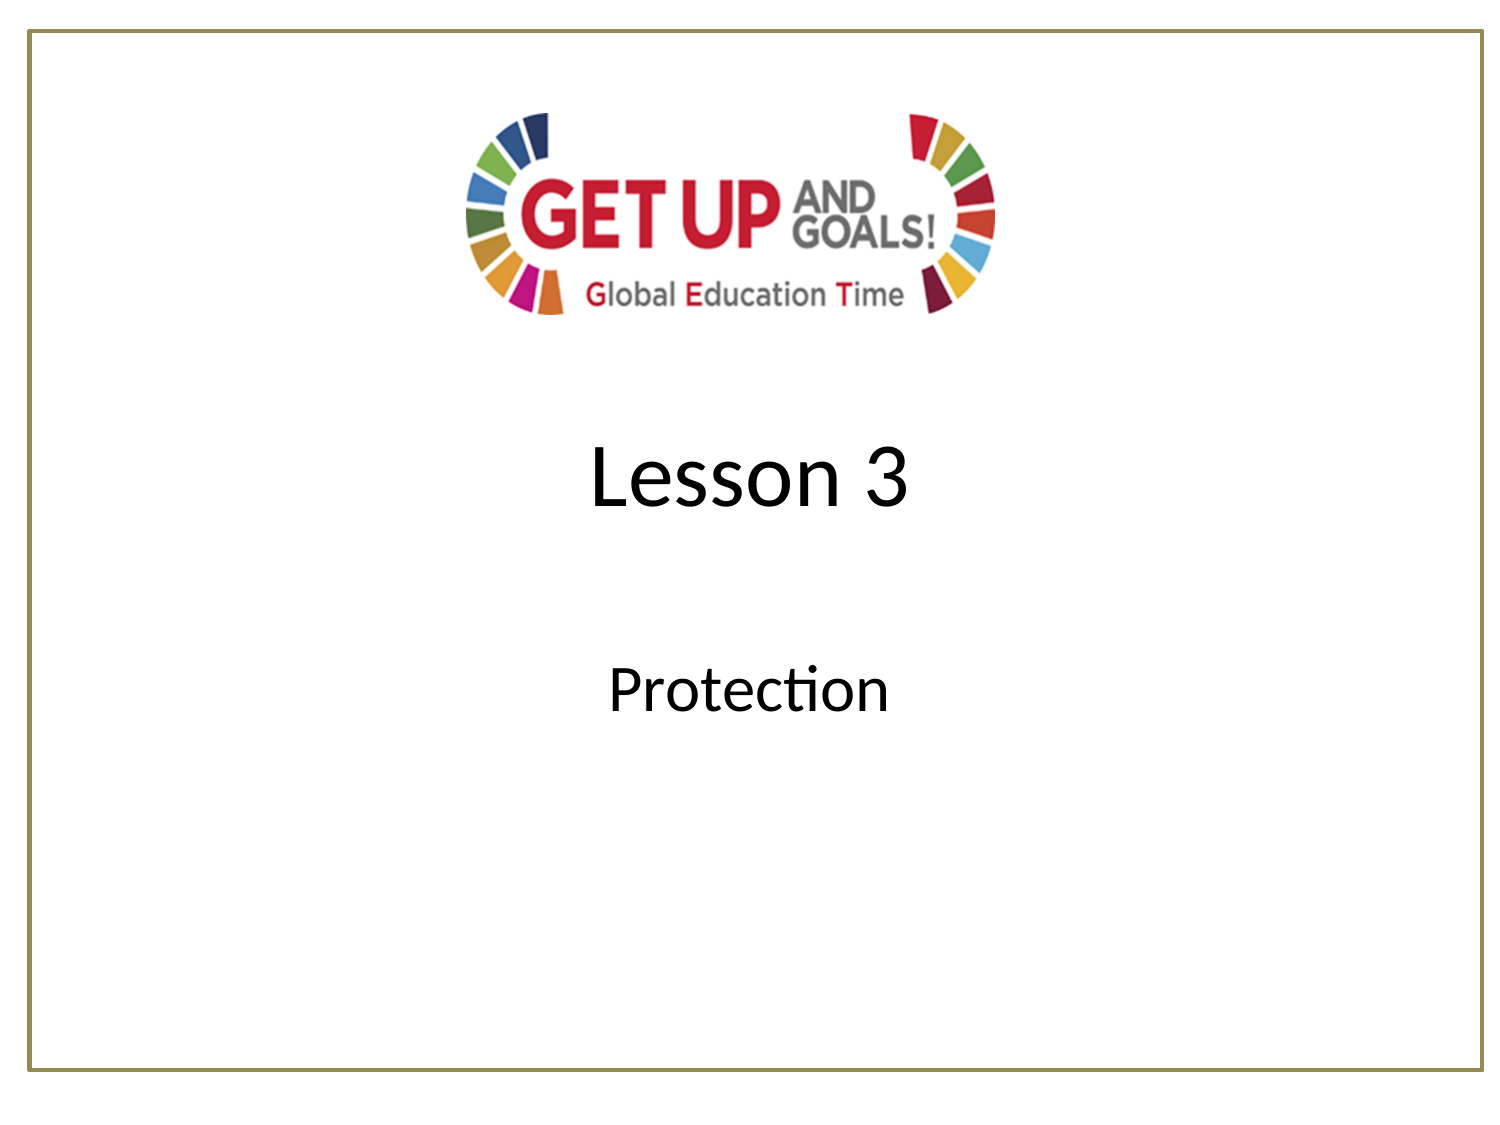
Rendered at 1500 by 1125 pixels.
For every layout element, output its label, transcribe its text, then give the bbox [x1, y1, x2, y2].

picture [466, 113, 995, 315]
text_box [27, 29, 1484, 1072]
subtitle Protection [225, 637, 1275, 925]
title Lesson 3 [112, 349, 1388, 591]
